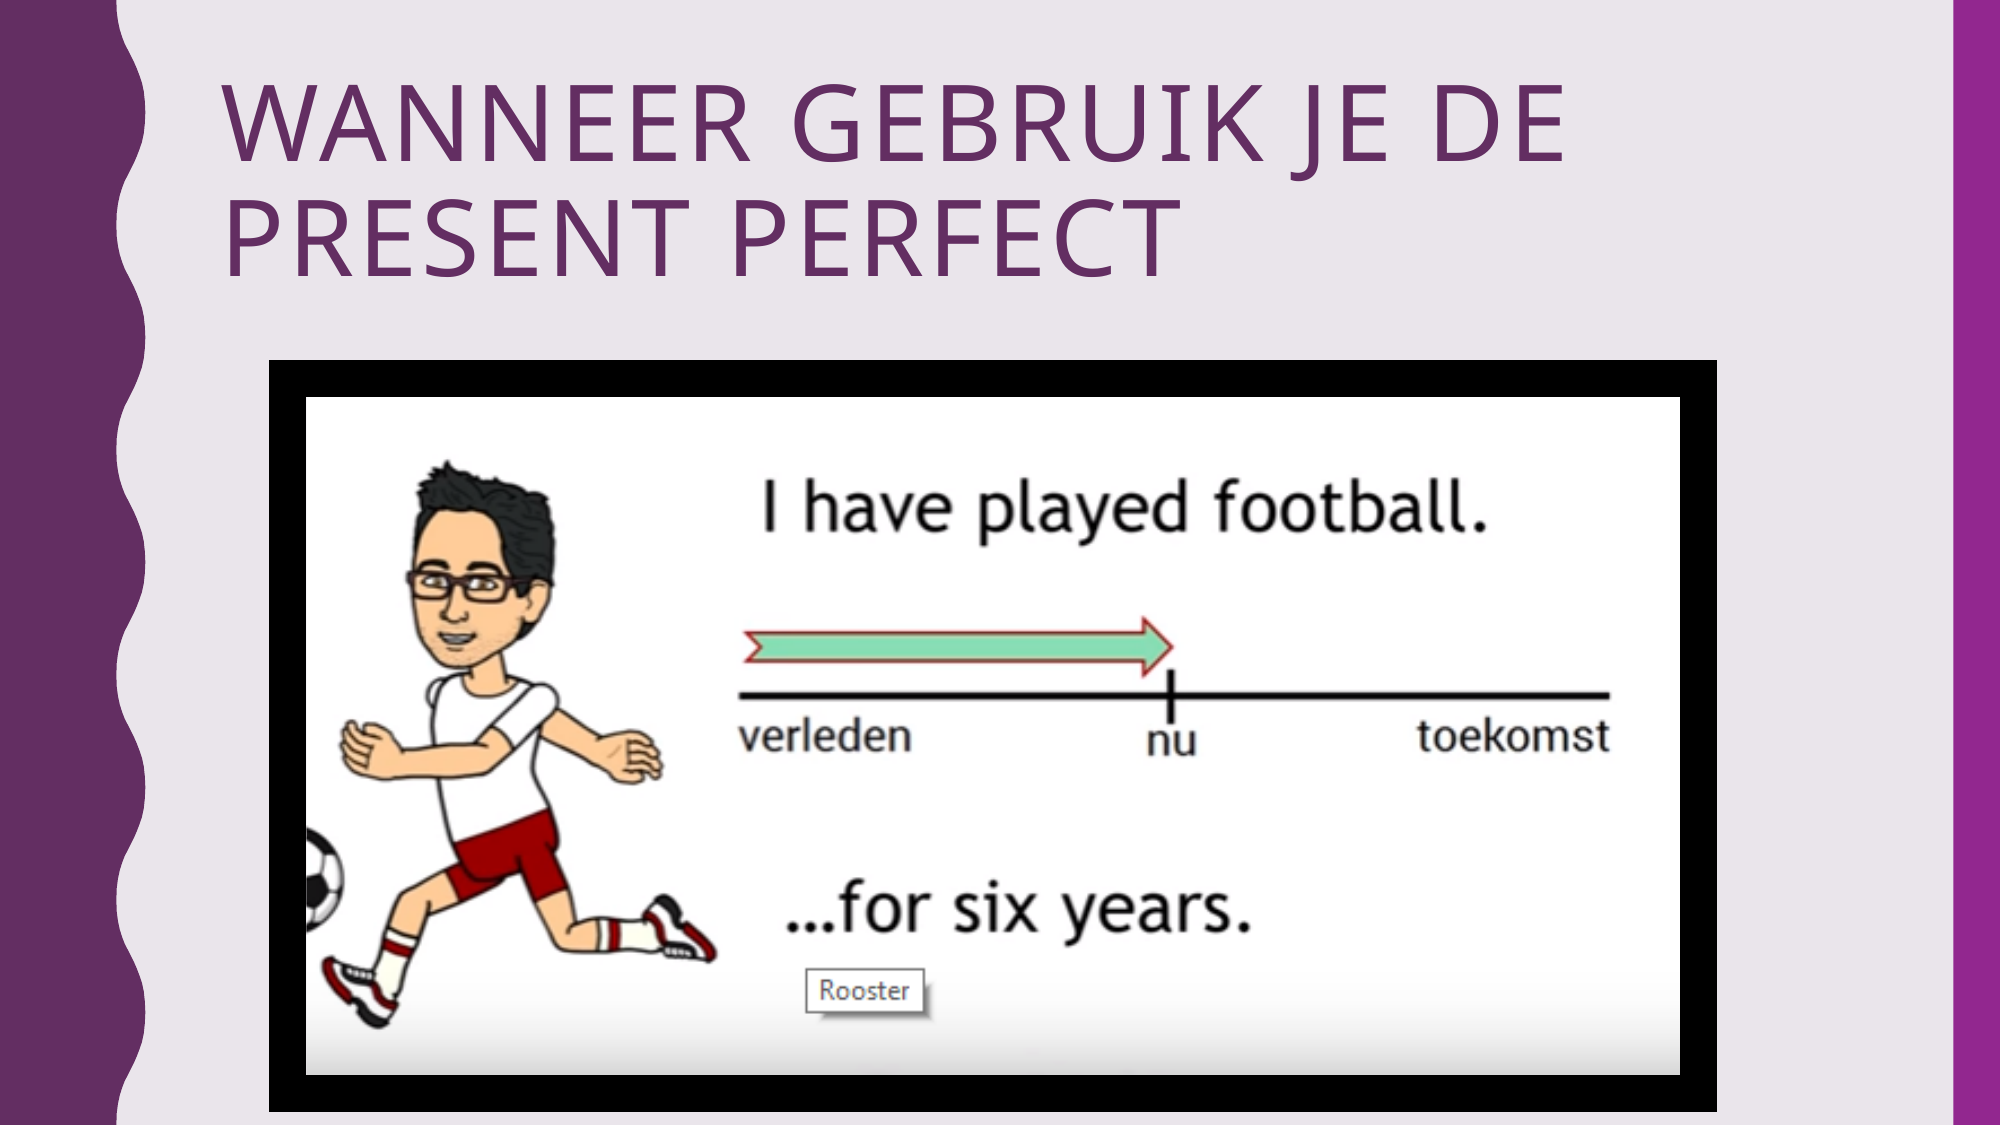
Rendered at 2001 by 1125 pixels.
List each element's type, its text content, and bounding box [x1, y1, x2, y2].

title Wanneer gebruik je de Present PErfect [205, 62, 1875, 308]
picture [306, 397, 1680, 1075]
